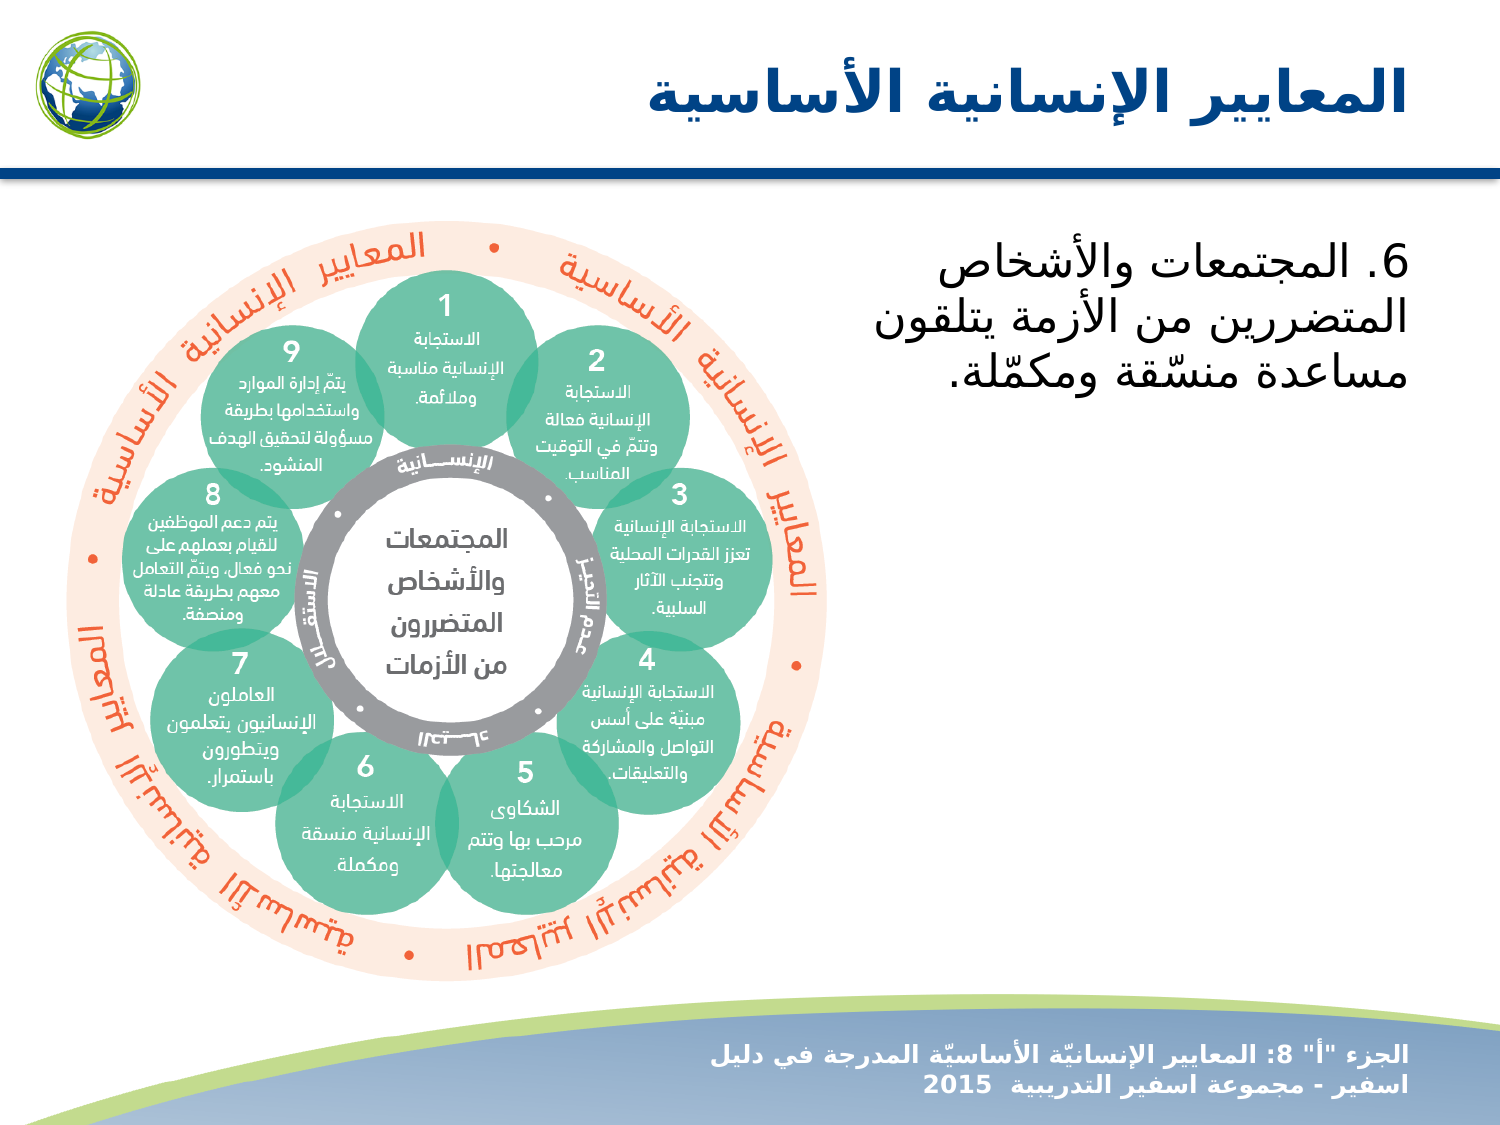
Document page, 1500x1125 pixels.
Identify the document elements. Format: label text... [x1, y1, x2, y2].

picture [0, 992, 1500, 1125]
title المعايير الإنسانية الأساسية [75, 0, 1425, 178]
picture [24, 26, 75, 147]
list 6. المجتمعات والأشخاص المتضررين من الأزمة يتلقون مساعدة منسّقة ومكمّلة. [840, 224, 1425, 1010]
footer الجزء "أ" 8: المعايير الإنسانيّة الأساسيّة المدرجة في دليل اسفير - مجموعة اسفير التدريبية 2015 [679, 1038, 1425, 1099]
